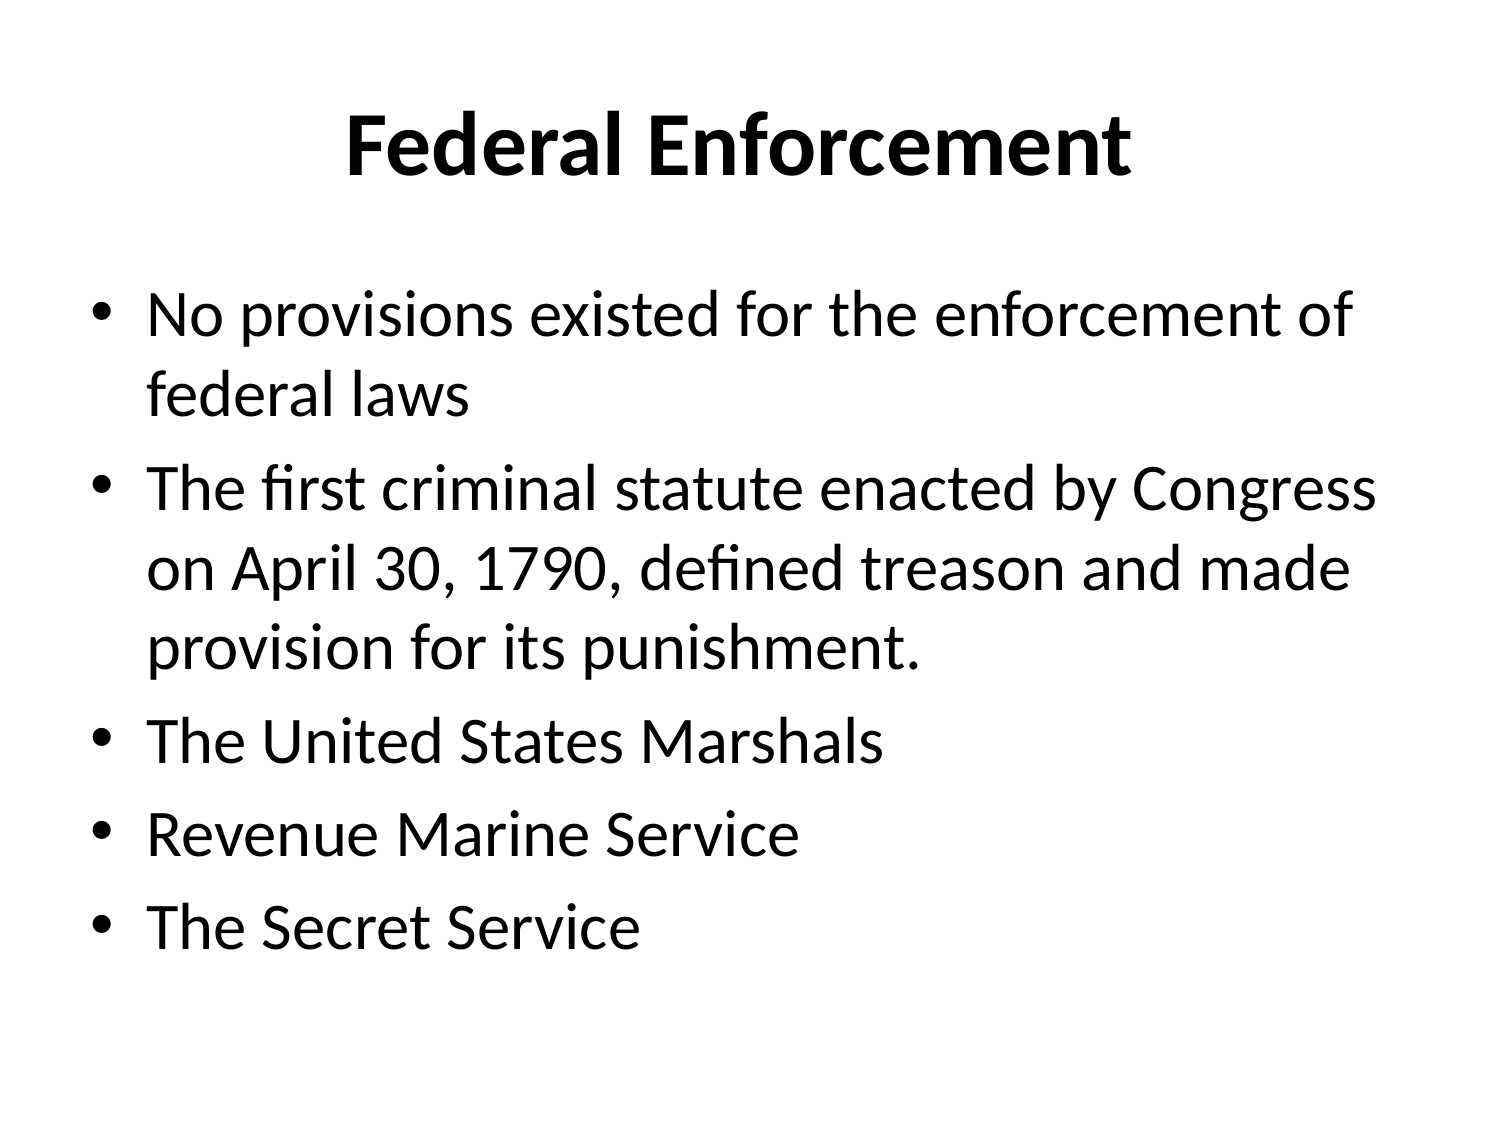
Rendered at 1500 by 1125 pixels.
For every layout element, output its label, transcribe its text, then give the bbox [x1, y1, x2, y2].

title Federal Enforcement [75, 45, 1425, 233]
list No provisions existed for the enforcement of federal laws The first criminal statute enacted by Congress on April 30, 1790, defined treason and made provision for its punishment. The United States Marshals Revenue Marine Service The Secret Service [75, 262, 1425, 1005]
